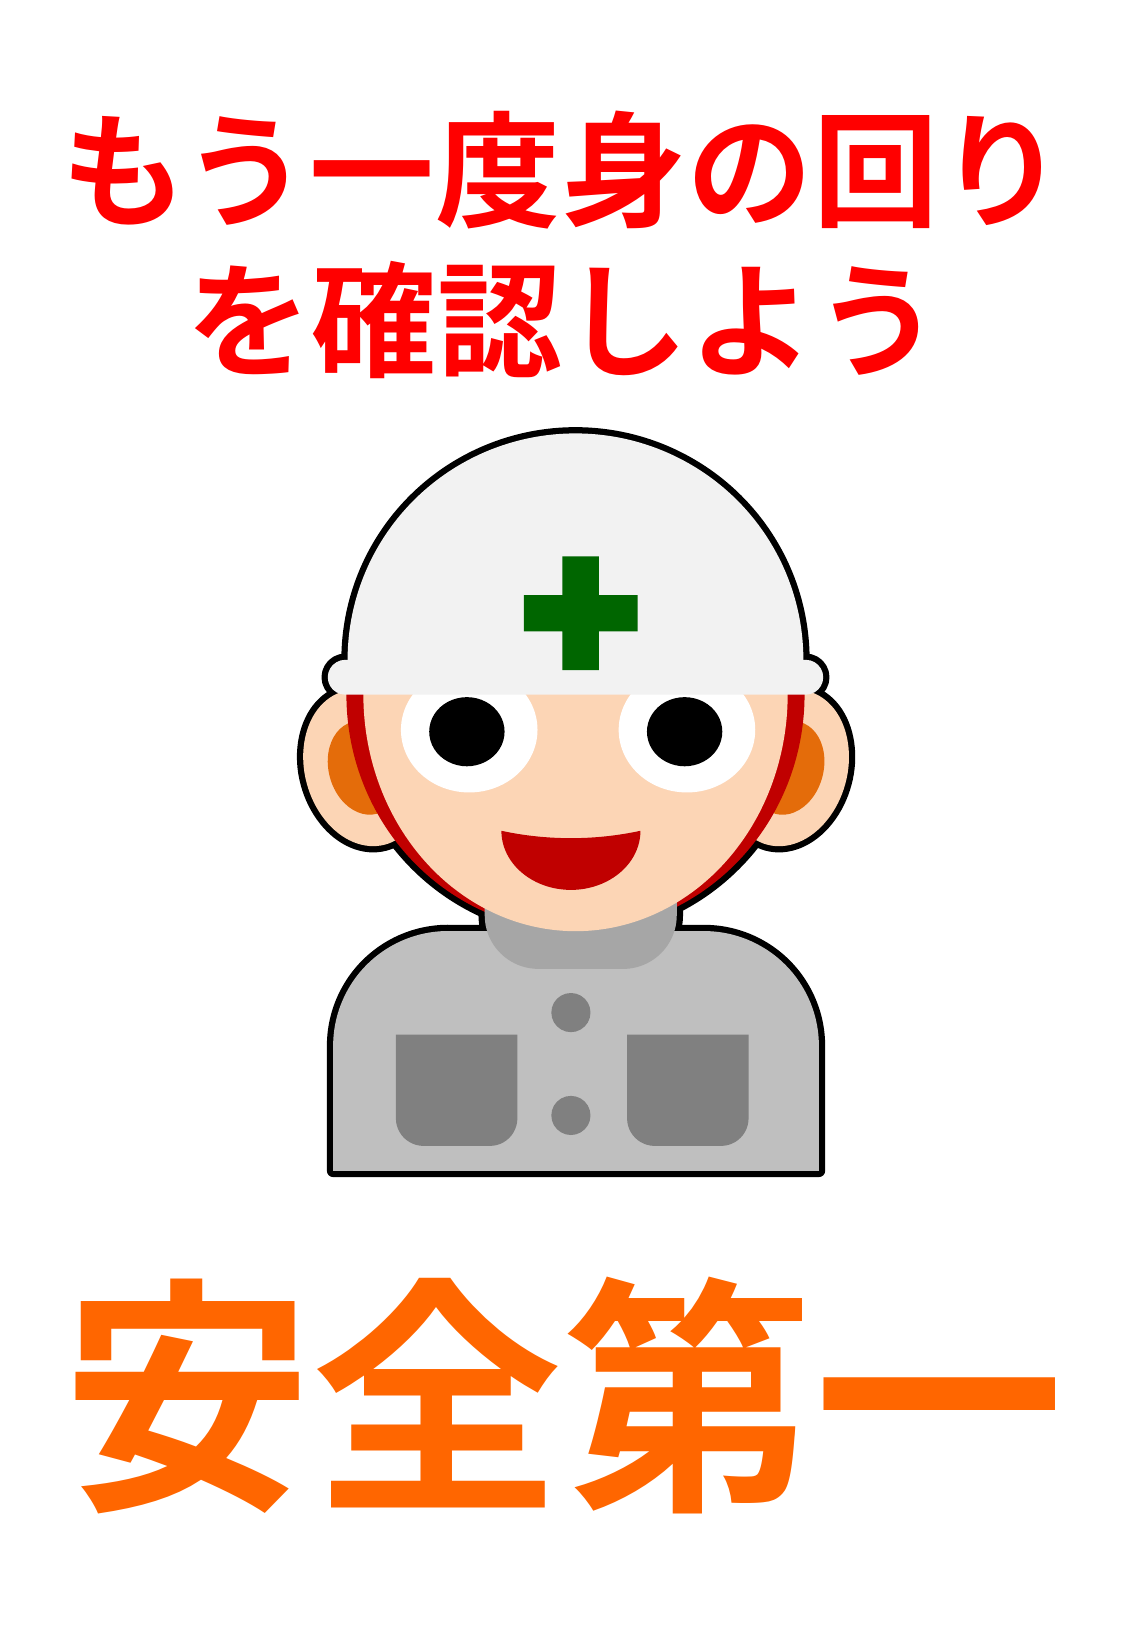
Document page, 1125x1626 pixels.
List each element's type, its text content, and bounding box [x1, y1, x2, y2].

text_box もう一度身の回りを確認しよう [23, 84, 1104, 400]
text_box 安全第一 [23, 1234, 1104, 1550]
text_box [304, 433, 848, 1172]
